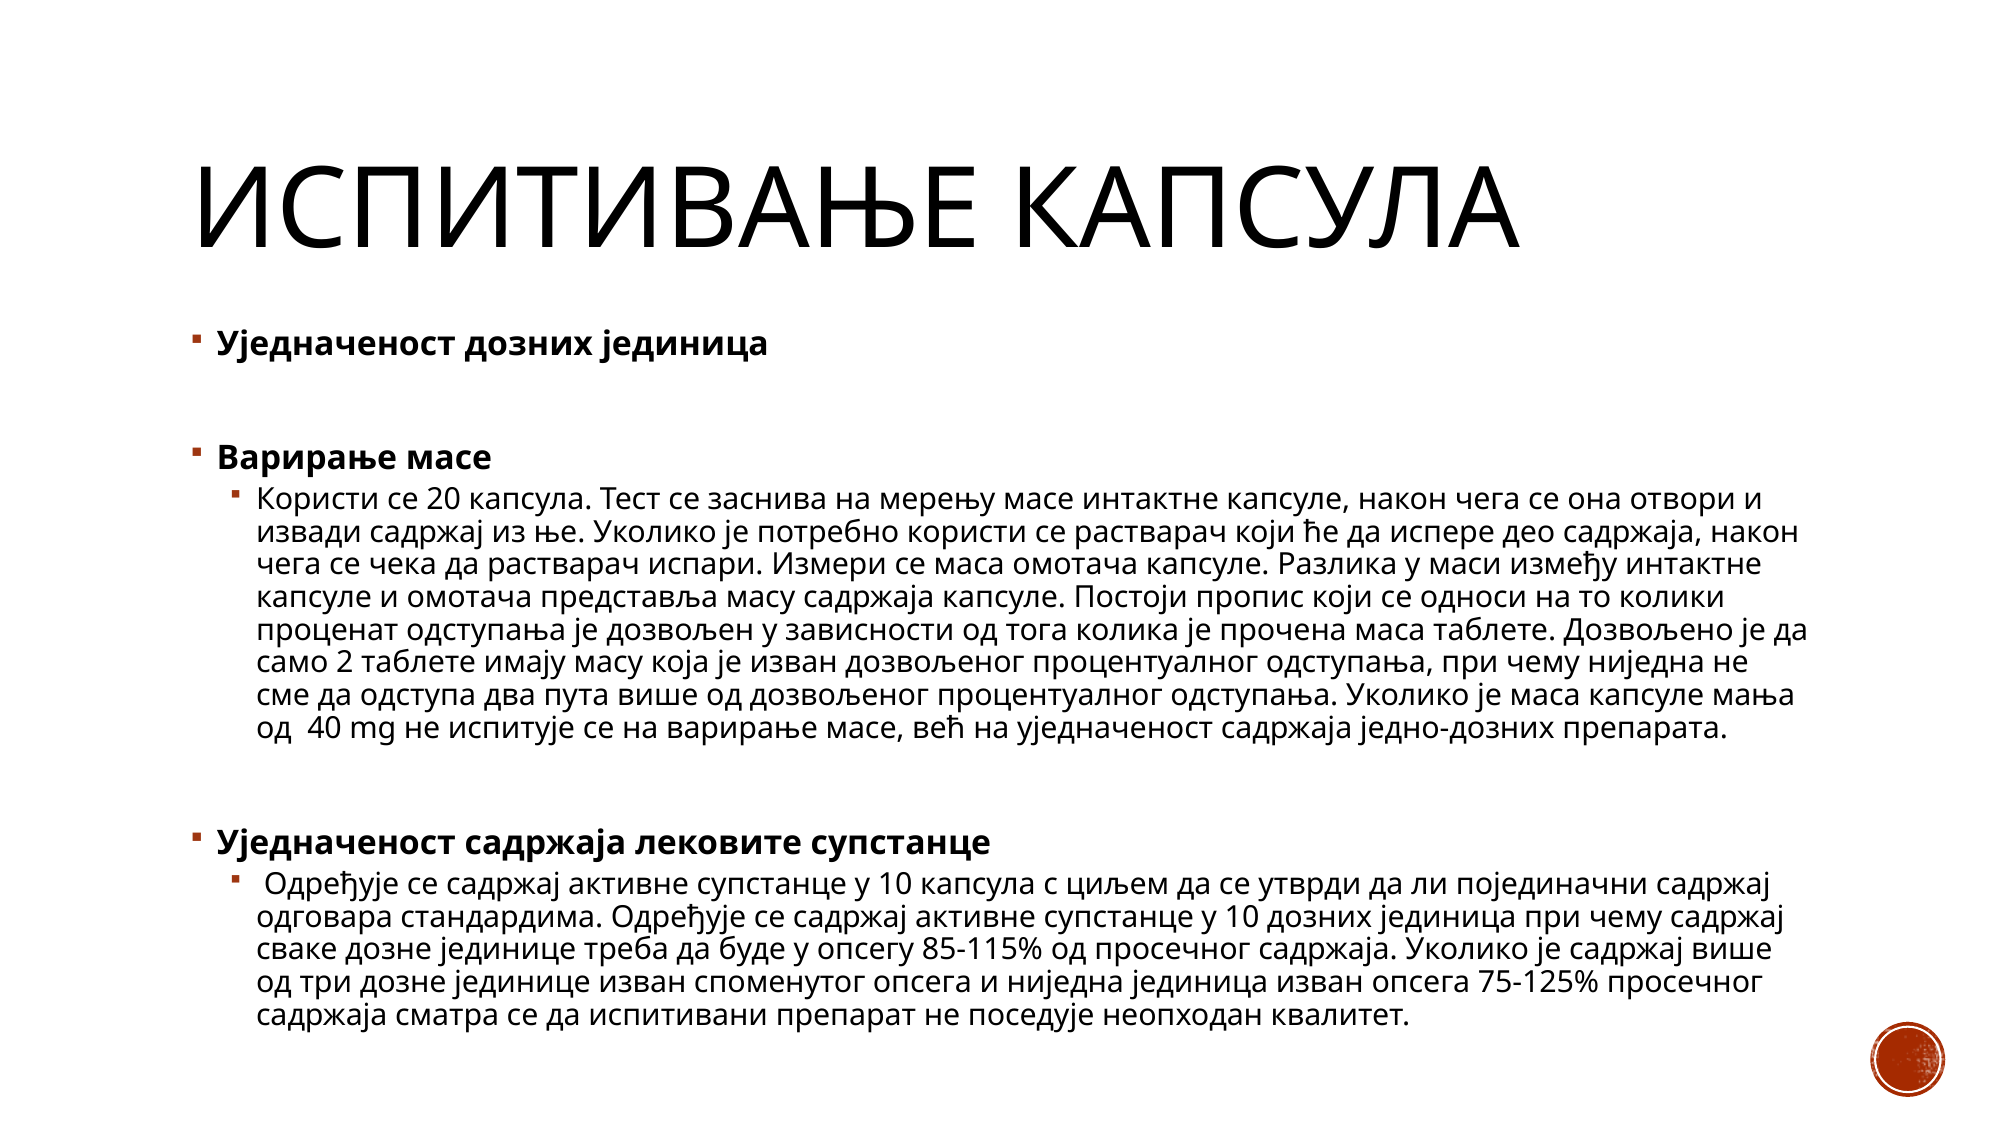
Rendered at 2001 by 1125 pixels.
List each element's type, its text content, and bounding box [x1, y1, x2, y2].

list Уједначеност дозних јединица Варирање масе Користи се 20 капсула. Тест се заснива на мерењу масе интактне капсуле, након чега се она отвори и извади садржај из ње. Уколико је потребно користи се растварач који ће да испере део садржаја, након чега се чека да растварач испари. Измери се маса омотача капсуле. Разлика у маси између интактне капсуле и омотача представља масу садржаја капсуле. Постоји пропис који се односи на то колики проценат одступања је дозвољен у зависности од тога колика је прочена маса таблете. Дозвољено је да само 2 таблете имају масу која је изван дозвољеног процентуалног одступања, при чему ниједна не сме да одступа два пута више од дозвољеног процентуалног одступања. Уколико је маса капсуле мања од 40 mg не испитује се на варирање масе, већ на уједначеност садржаја једно-дозних препарата. Уједначеност садржаја лековите супстанце Одређује се садржај активне супстанце у 10 капсула с циљем да се утврди да ли појединачни садржај одговара стандардима. Одређује се садржај активне супстанце у 10 дозних јединица при чему садржај сваке дозне јединице треба да буде у опсегу 85-115% од просечног садржаја. Уколико је садржај више од три дозне јединице изван споменутог опсега и ниједна јединица изван опсега 75-125% просечног садржаја сматра се да испитивани препарат не поседује неопходан квалитет. [175, 319, 1826, 1079]
title ИСПИтивање капсула [175, 79, 1826, 319]
